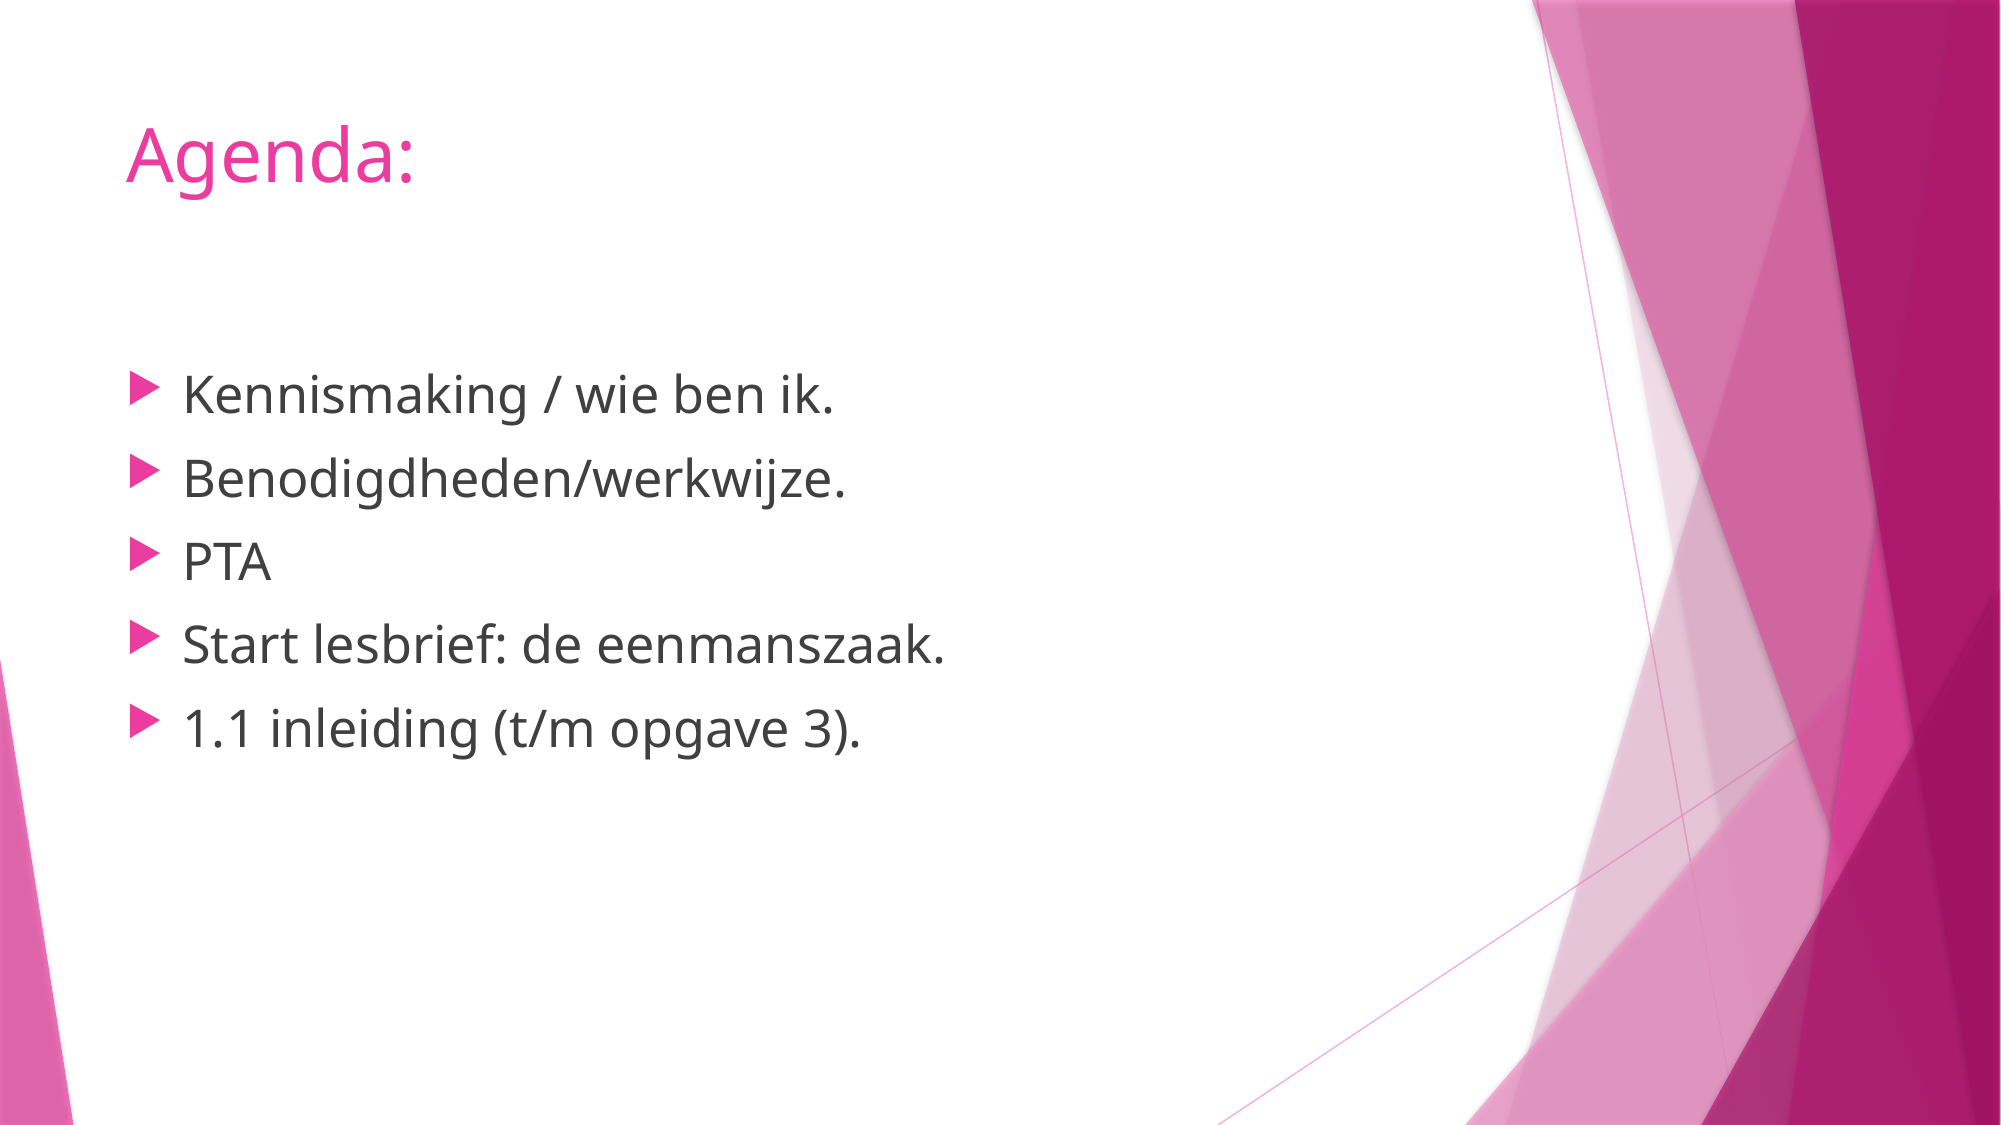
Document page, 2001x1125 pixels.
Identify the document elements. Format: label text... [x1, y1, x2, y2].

title Agenda: [111, 99, 1522, 317]
list Kennismaking / wie ben ik. Benodigdheden/werkwijze. PTA Start lesbrief: de eenmanszaak. 1.1 inleiding (t/m opgave 3). [111, 354, 1522, 992]
